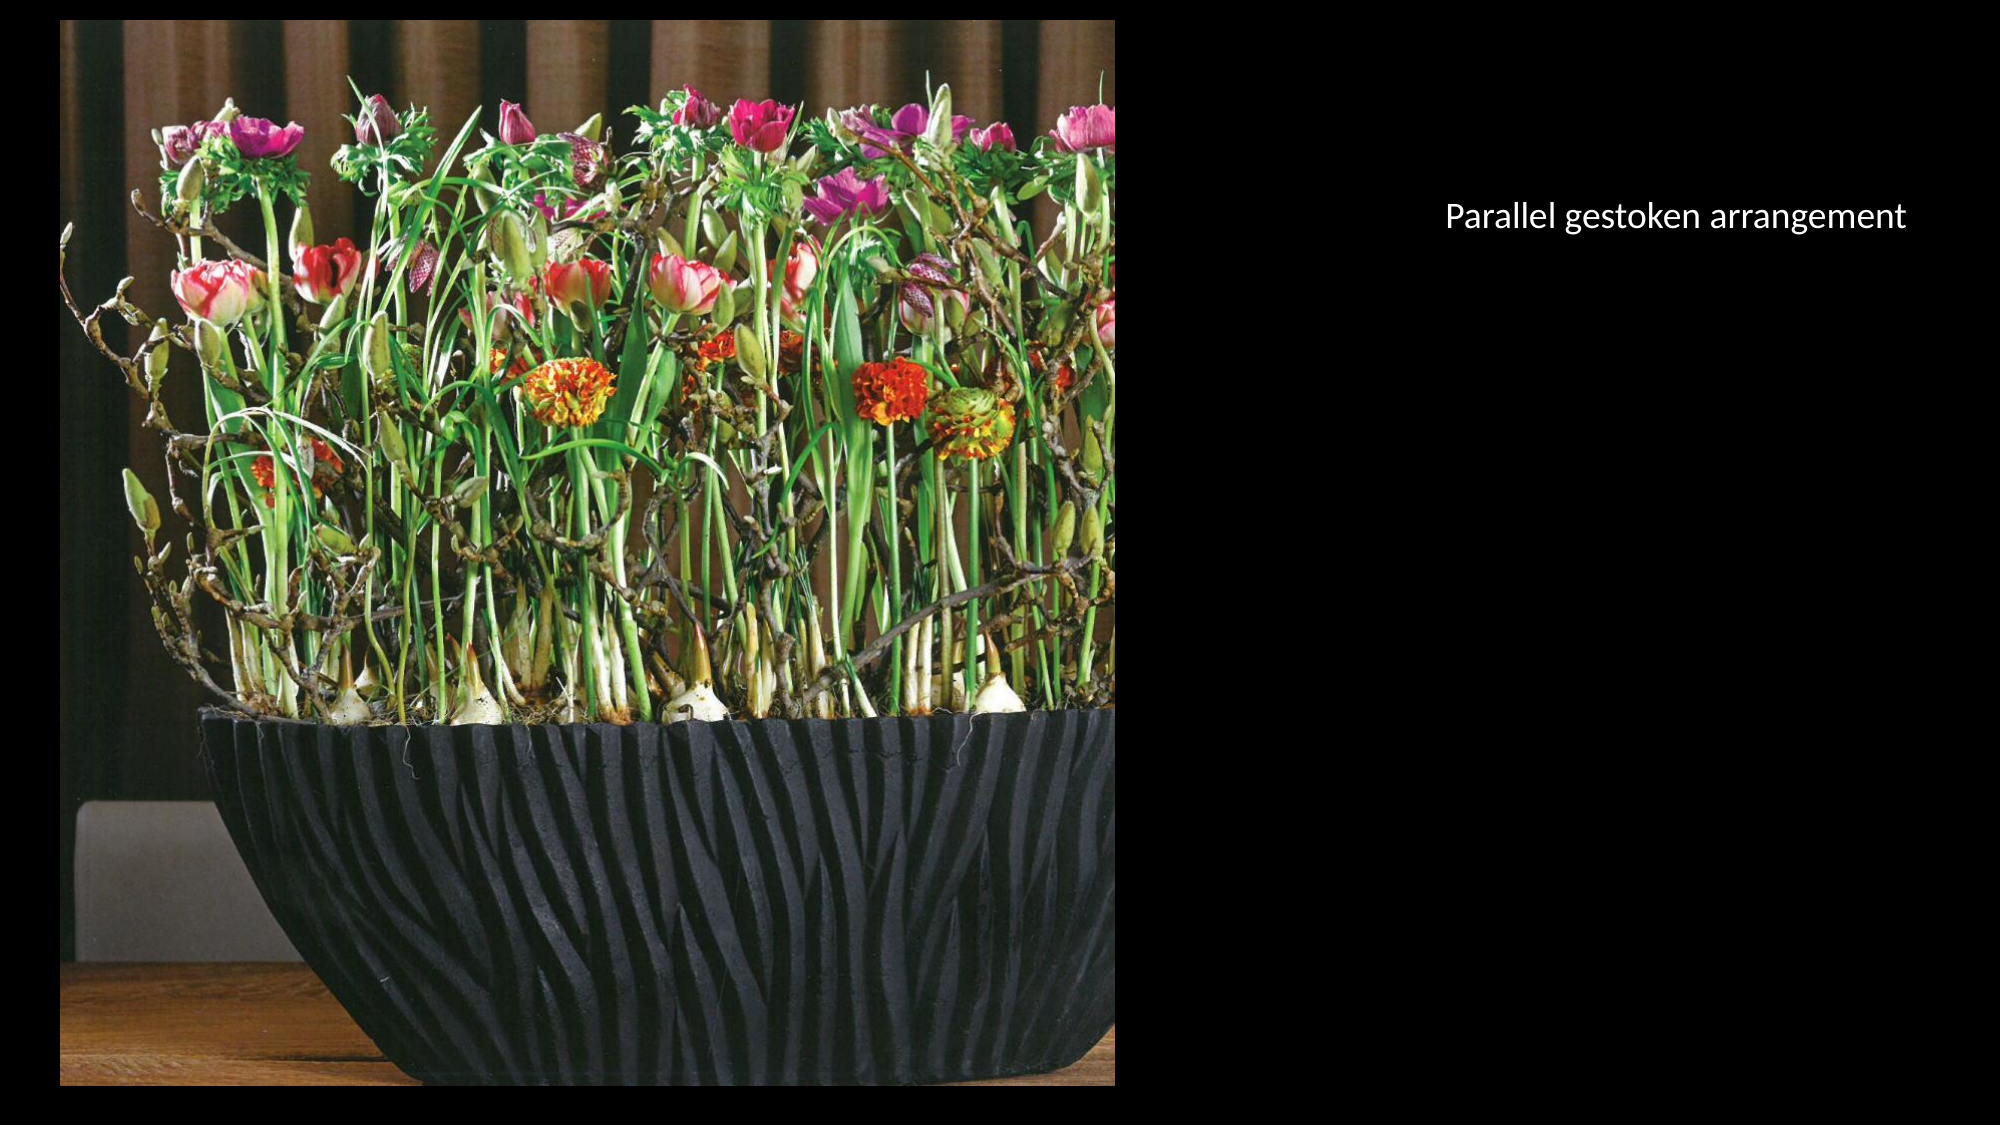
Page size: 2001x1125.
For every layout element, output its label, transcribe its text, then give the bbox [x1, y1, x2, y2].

text_box Parallel gestoken arrangement [1430, 183, 1946, 289]
picture [60, 20, 1115, 1086]
